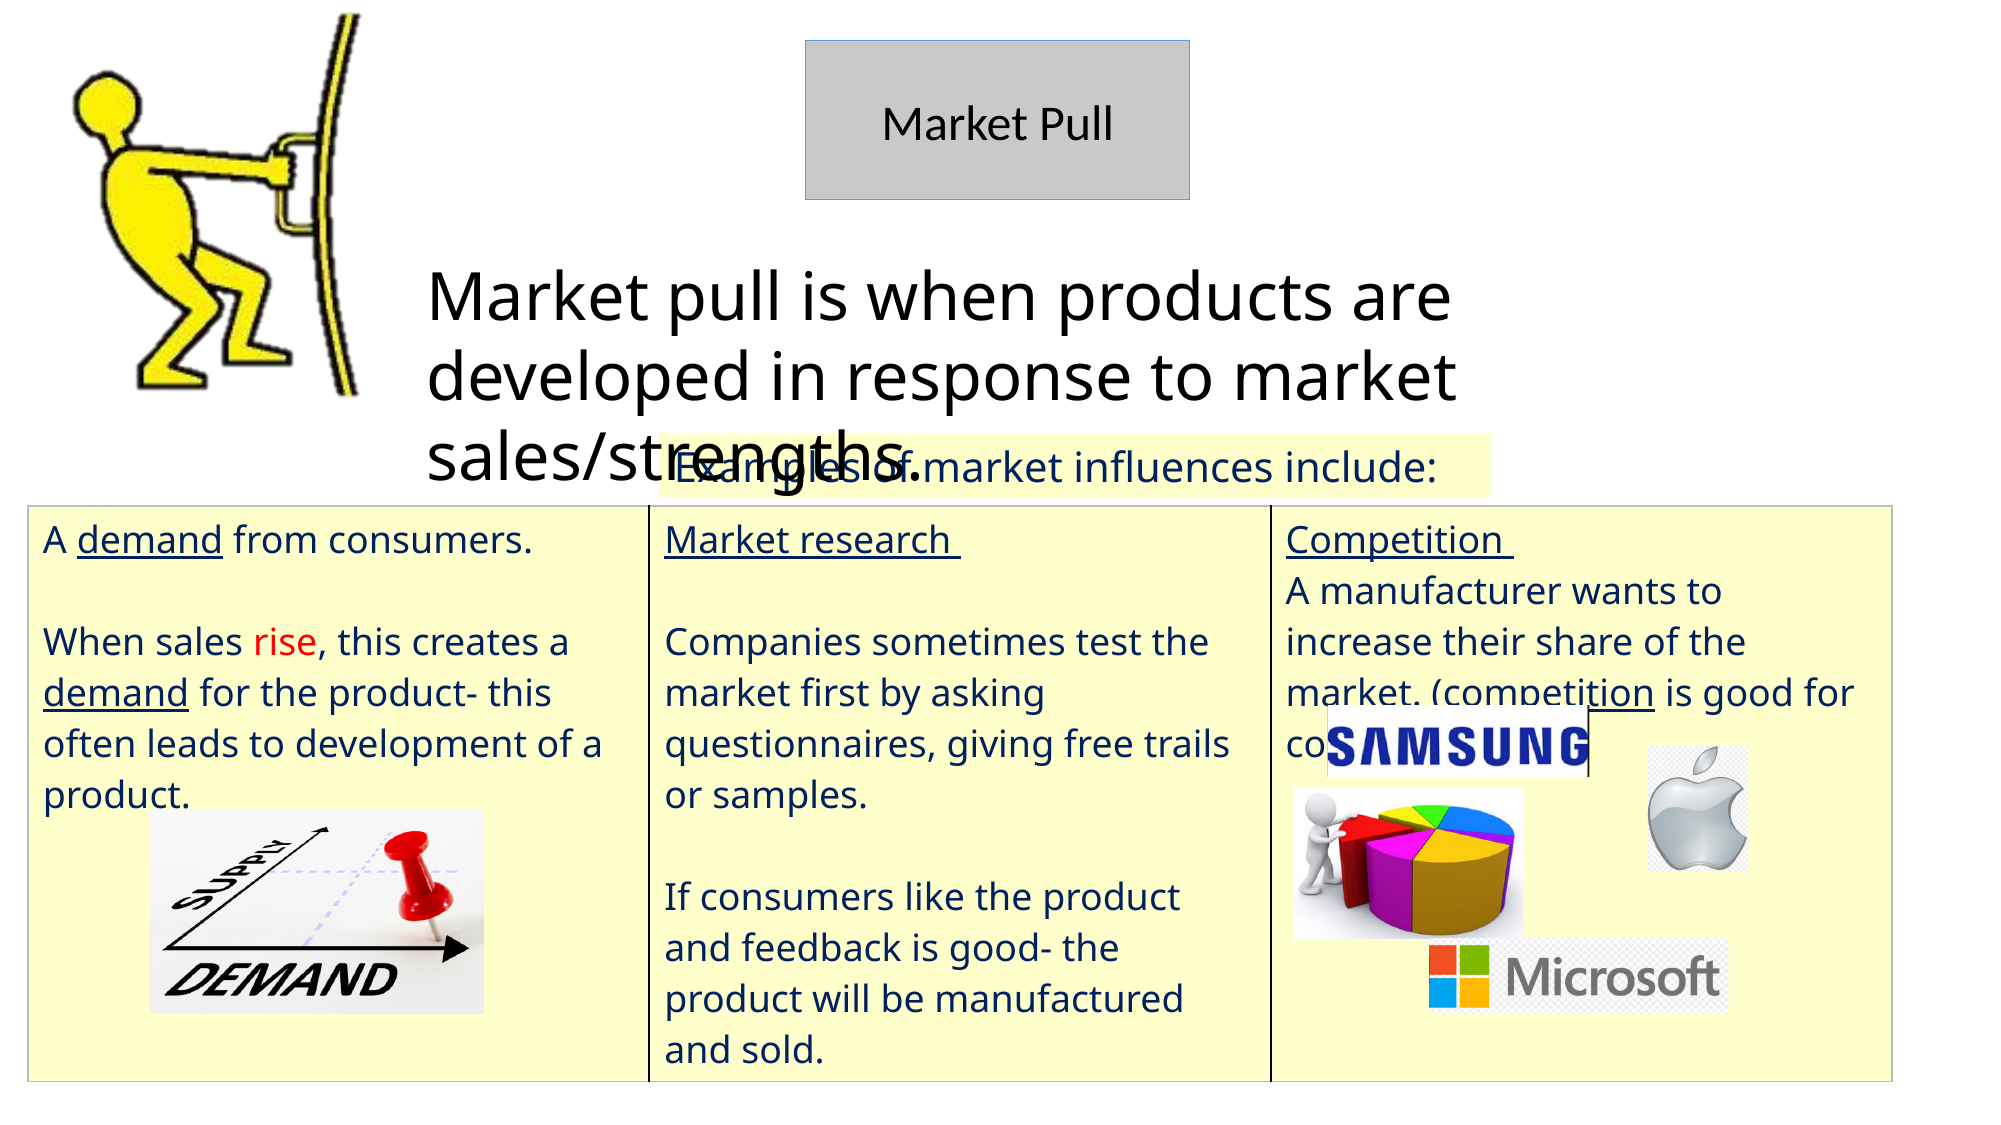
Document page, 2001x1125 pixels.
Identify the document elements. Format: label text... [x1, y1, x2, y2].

text_box Market pull is when products are developed in response to market sales/strengths. [411, 246, 1811, 502]
picture [1327, 705, 1590, 777]
picture [1293, 786, 1729, 1014]
text_box Market Pull [805, 40, 1190, 200]
table_header Competition A manufacturer wants to increase their share of the market. (competition is good for consumers) [1272, 507, 1891, 1081]
picture [0, 0, 524, 447]
picture [1646, 746, 1749, 872]
table_header A demand from consumers. When sales rise, this creates a demand for the product- this often leads to development of a product. [29, 507, 648, 1081]
picture [149, 810, 484, 1014]
table_header Market research Companies sometimes test the market first by asking questionnaires, giving free trails or samples. If consumers like the product and feedback is good- the product will be manufactured and sold. [650, 507, 1270, 1081]
